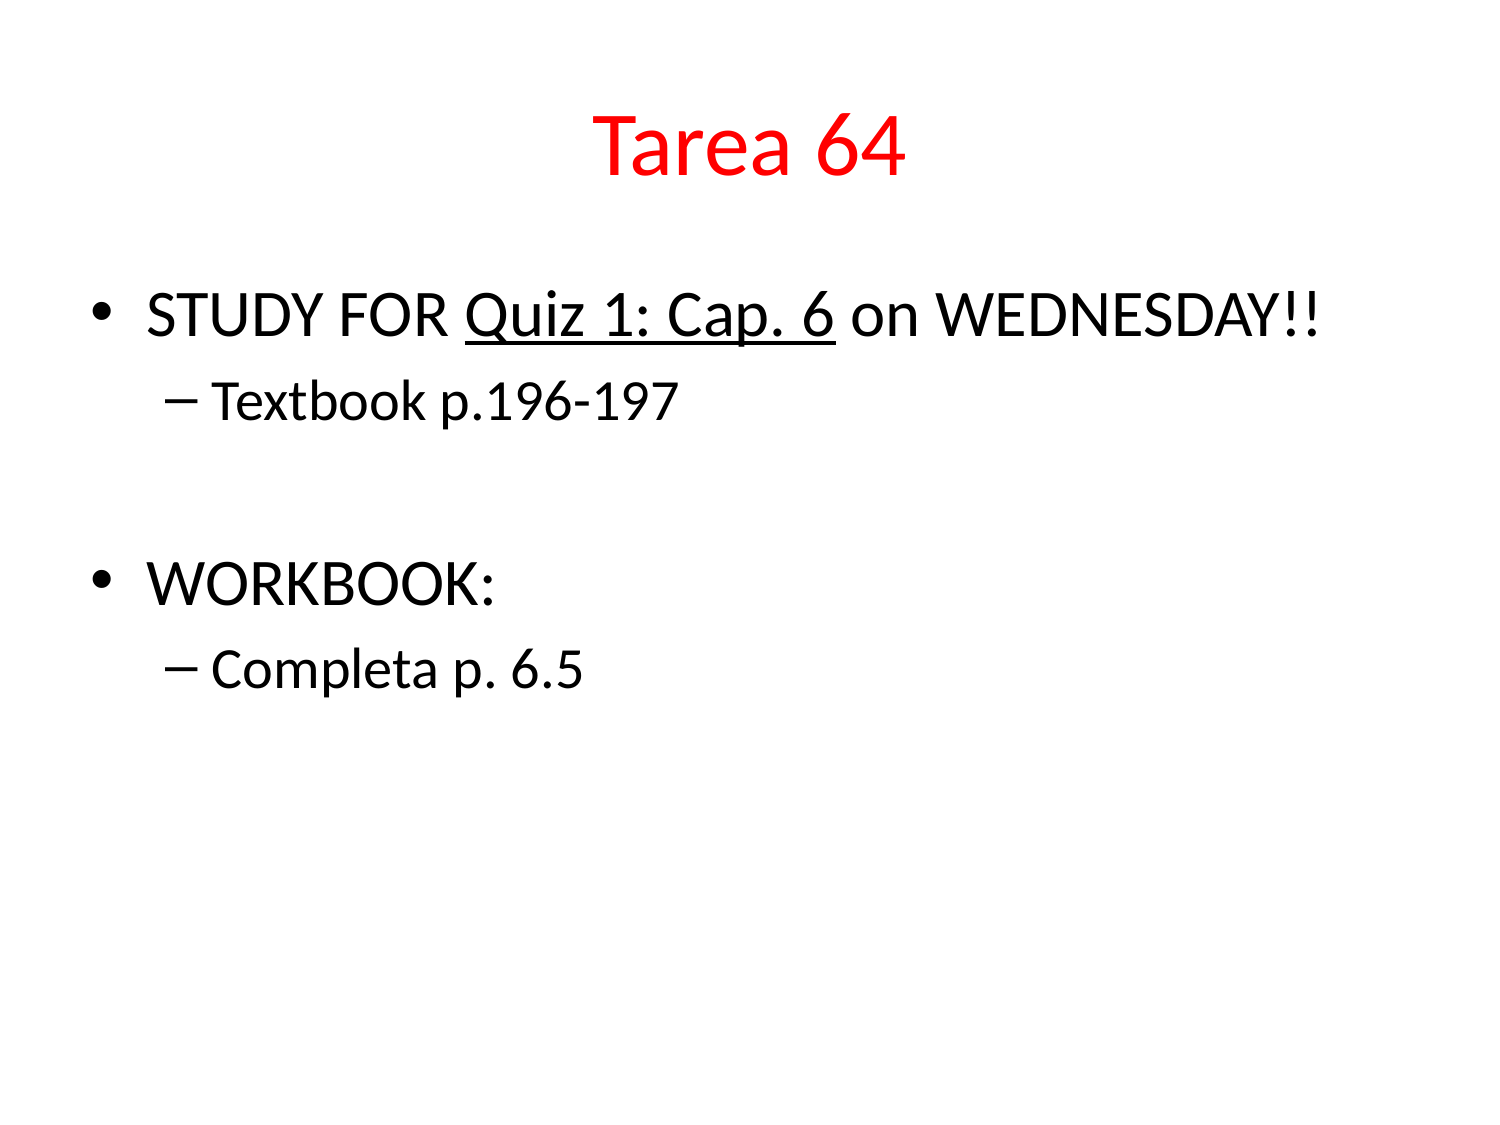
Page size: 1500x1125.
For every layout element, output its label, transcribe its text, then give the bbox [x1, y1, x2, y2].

list STUDY FOR Quiz 1: Cap. 6 on WEDNESDAY!! Textbook p.196-197 WORKBOOK: Completa p. 6.5 [75, 262, 1425, 1005]
title Tarea 64 [75, 45, 1425, 233]
